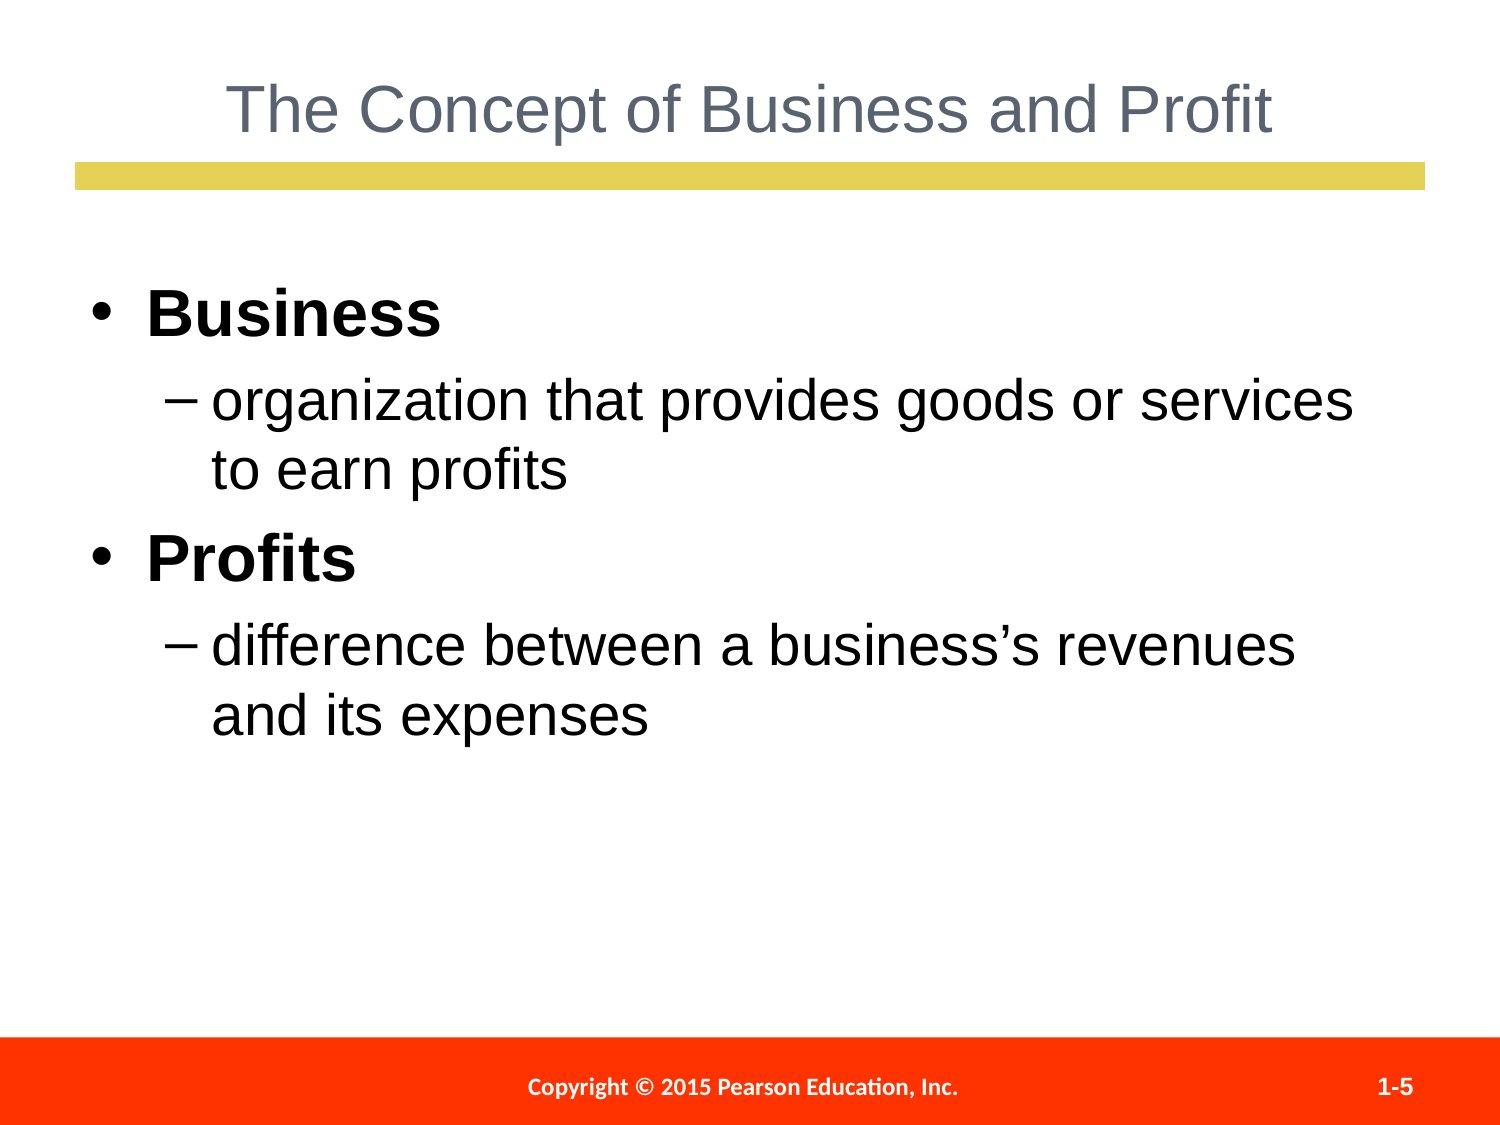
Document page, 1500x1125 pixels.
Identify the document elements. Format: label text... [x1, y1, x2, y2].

list Business organization that provides goods or services to earn profits Profits difference between a business’s revenues and its expenses [74, 262, 1426, 1006]
title The Concept of Business and Profit [74, 12, 1426, 201]
